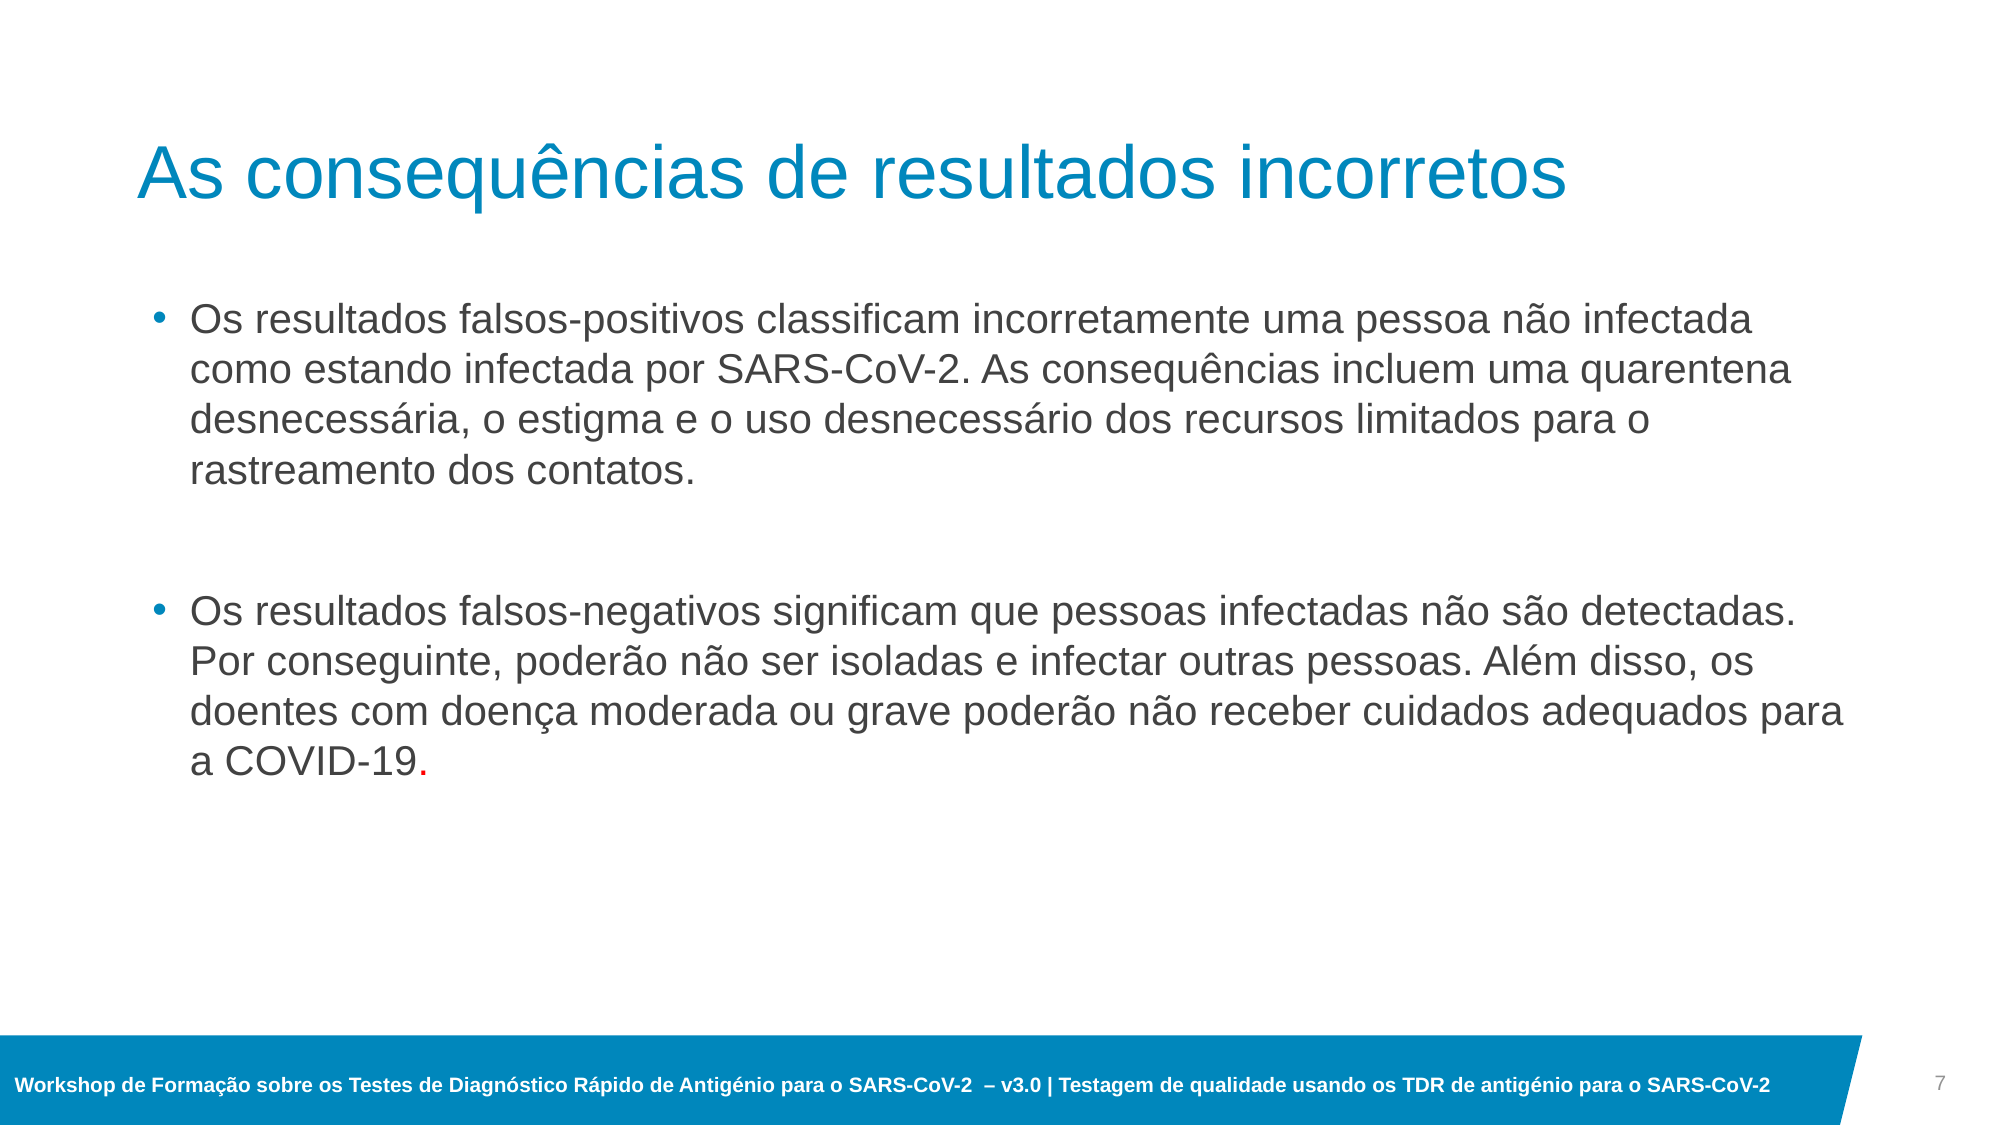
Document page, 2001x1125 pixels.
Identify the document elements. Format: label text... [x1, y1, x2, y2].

footer Workshop de Formação sobre os Testes de Diagnóstico Rápido de Antigénio para o SARS-CoV-2 – v3.0 | Testagem de qualidade usando os TDR de antigénio para o SARS-CoV-2 [14, 1042, 1796, 1125]
list Os resultados falsos-positivos classificam incorretamente uma pessoa não infectada como estando infectada por SARS-CoV-2. As consequências incluem uma quarentena desnecessária, o estigma e o uso desnecessário dos recursos limitados para o rastreamento dos contatos. Os resultados falsos-negativos significam que pessoas infectadas não são detectadas. Por conseguinte, poderão não ser isoladas e infectar outras pessoas. Além disso, os doentes com doença moderada ou grave poderão não receber cuidados adequados para a COVID-19. [137, 284, 1863, 1014]
slide_number 7 [1862, 1035, 1947, 1125]
title As consequências de resultados incorretos [137, 59, 1863, 215]
